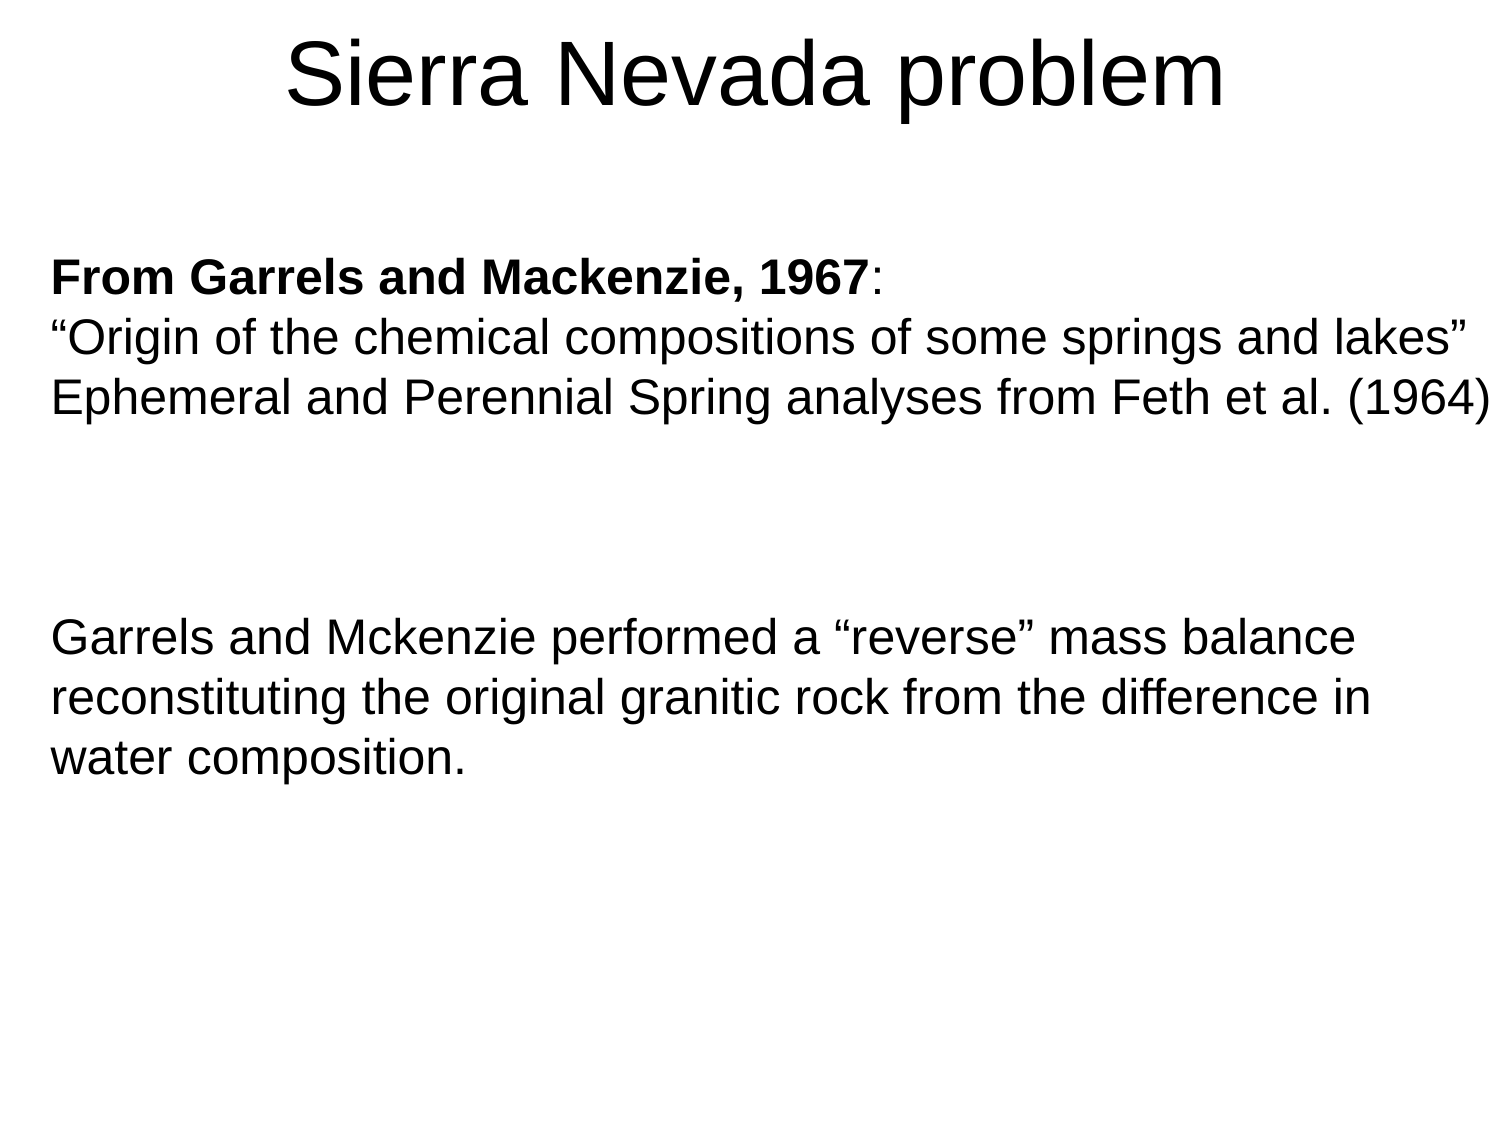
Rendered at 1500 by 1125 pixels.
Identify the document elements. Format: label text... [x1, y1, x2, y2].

text_box From Garrels and Mackenzie, 1967: “Origin of the chemical compositions of some springs and lakes” Ephemeral and Perennial Spring analyses from Feth et al. (1964) Garrels and Mckenzie performed a “reverse” mass balance reconstituting the original granitic rock from the difference in water composition. [35, 237, 1500, 793]
text_box Sierra Nevada problem [74, 0, 1438, 138]
